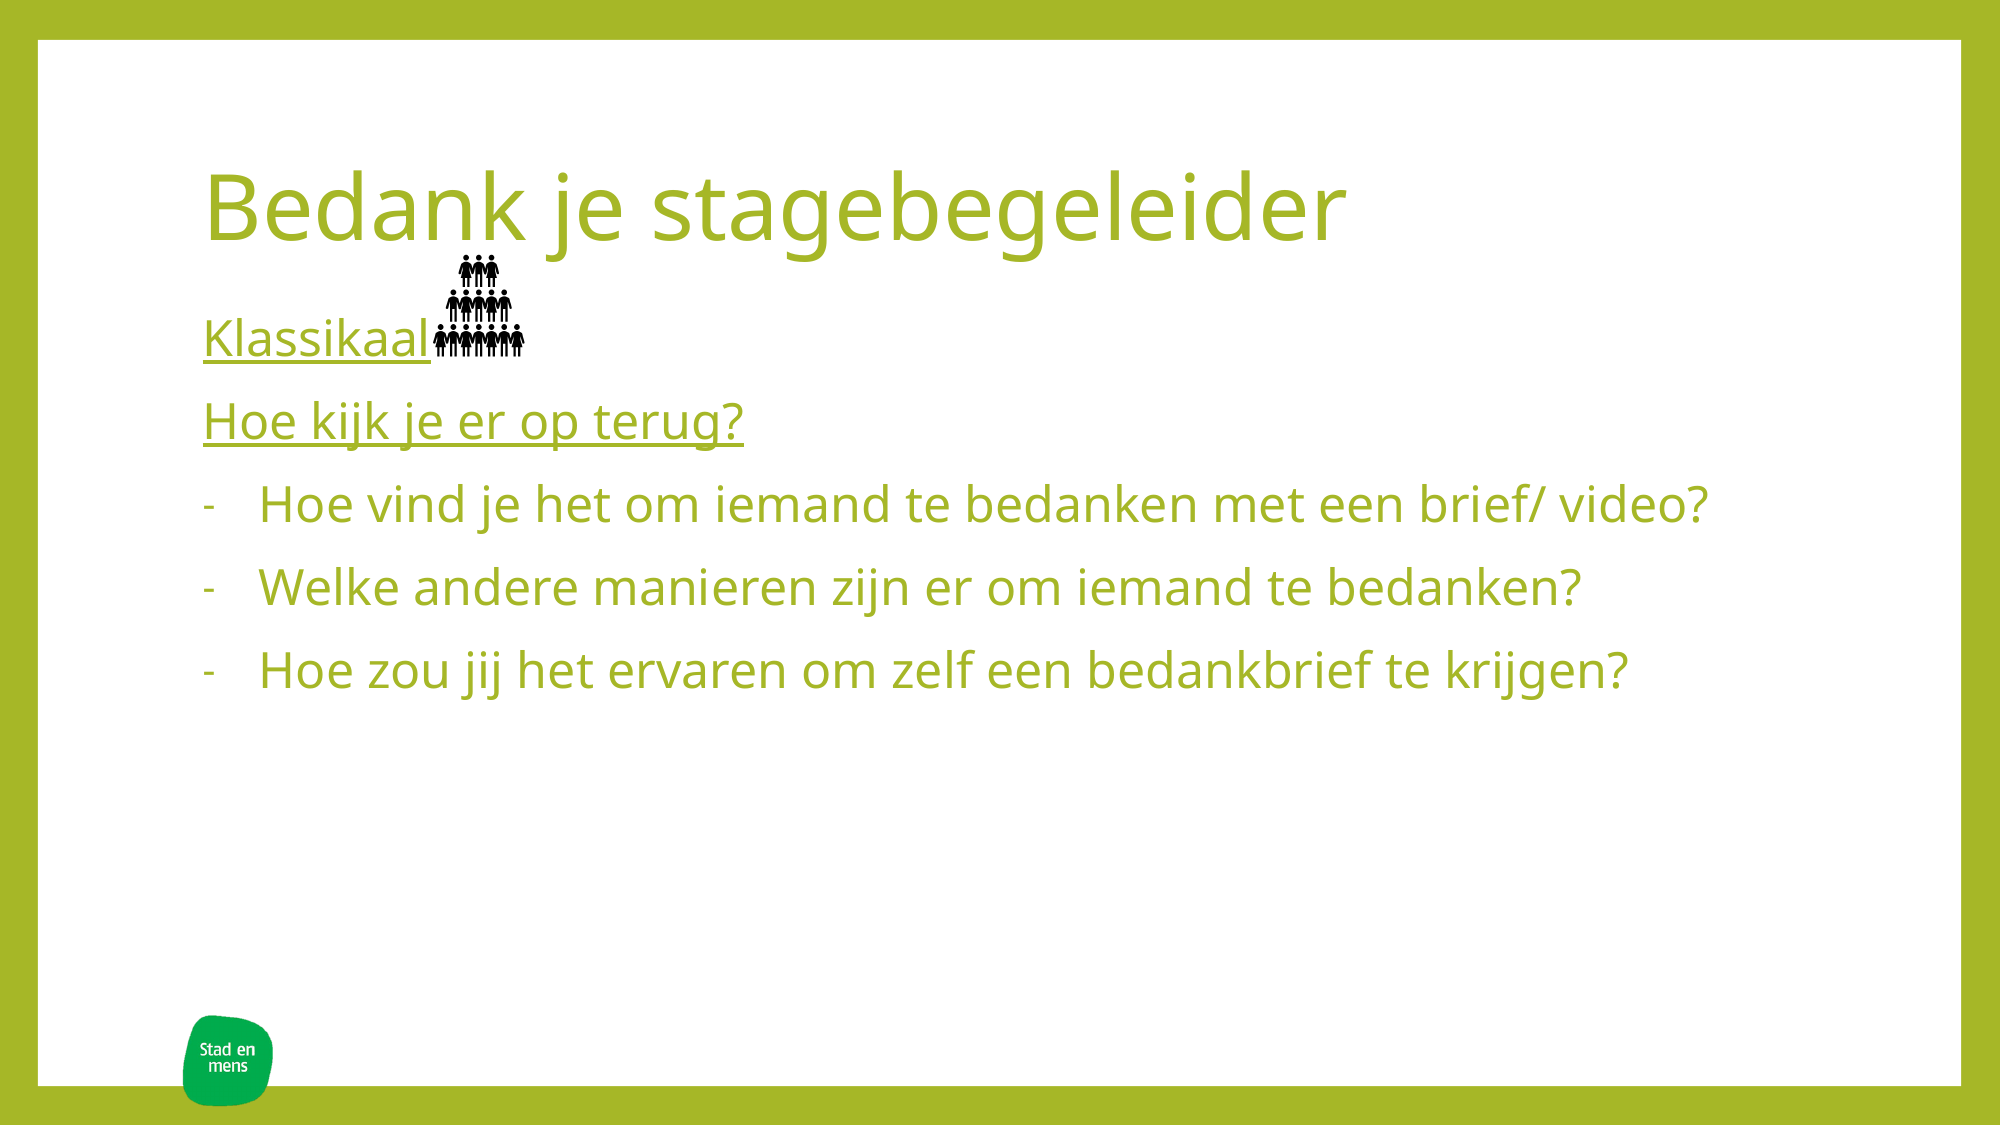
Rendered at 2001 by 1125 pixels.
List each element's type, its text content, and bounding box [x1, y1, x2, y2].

picture [179, 1013, 273, 1110]
list Klassikaal Hoe kijk je er op terug? Hoe vind je het om iemand te bedanken met een brief/ video? Welke andere manieren zijn er om iemand te bedanken? Hoe zou jij het ervaren om zelf een bedankbrief te krijgen? [187, 305, 1808, 1056]
picture [422, 250, 533, 361]
title Bedank je stagebegeleider [187, 99, 1808, 305]
